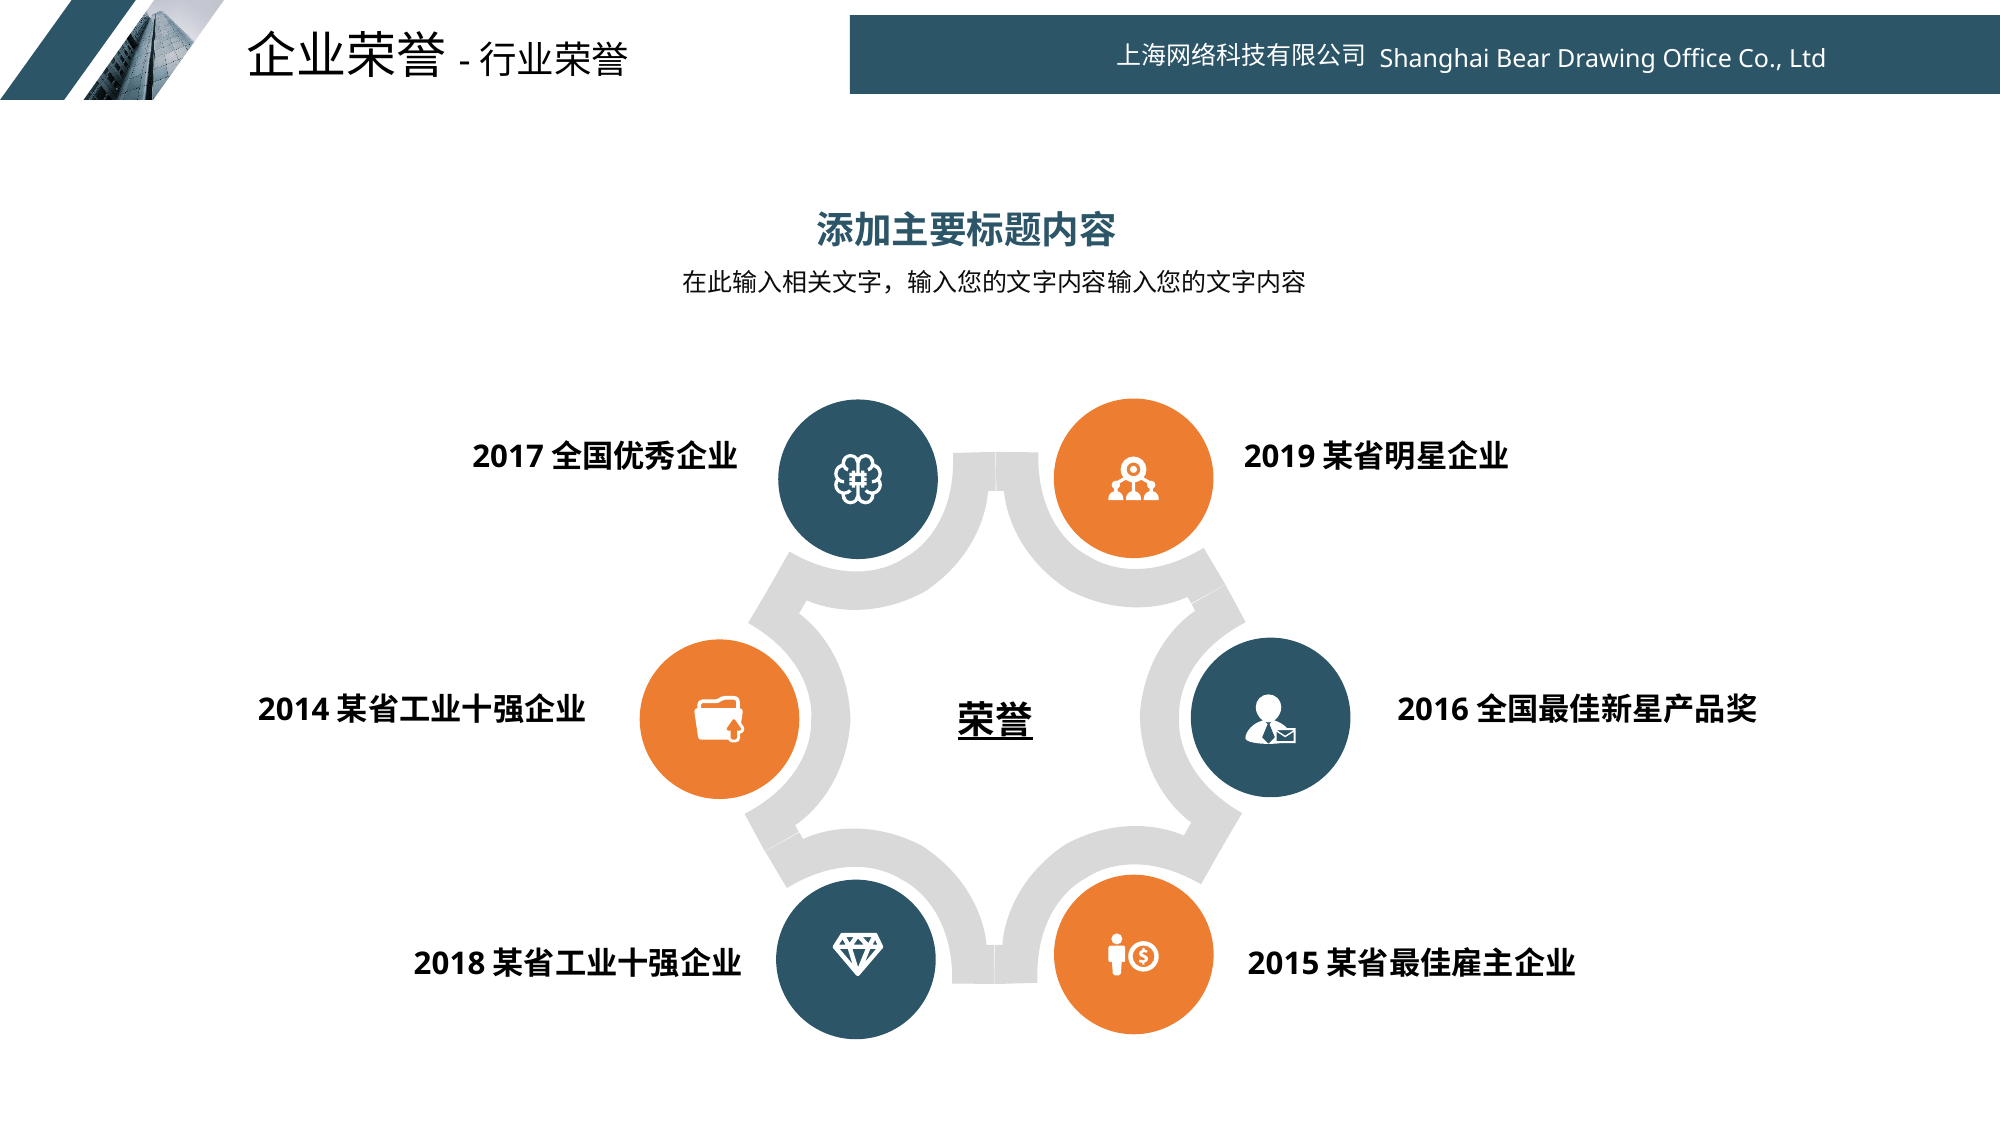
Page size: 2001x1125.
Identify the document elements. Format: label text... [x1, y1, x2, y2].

text_box 2018某省工业十强企业 [334, 935, 758, 989]
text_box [1053, 398, 1214, 559]
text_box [746, 493, 1244, 943]
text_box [900, 15, 2000, 94]
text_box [776, 879, 936, 1040]
text_box 2014某省工业十强企业 [178, 681, 602, 735]
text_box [1190, 637, 1351, 798]
text_box 2019某省明星企业 [1228, 428, 1652, 482]
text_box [778, 399, 938, 560]
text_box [409, 197, 1581, 304]
text_box 2016全国最佳新星产品奖 [1382, 681, 1806, 735]
text_box 2015某省最佳雇主企业 [1232, 935, 1656, 989]
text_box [1053, 874, 1214, 1035]
text_box 2017全国优秀企业 [330, 428, 754, 482]
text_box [639, 639, 800, 799]
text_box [0, 0, 900, 100]
